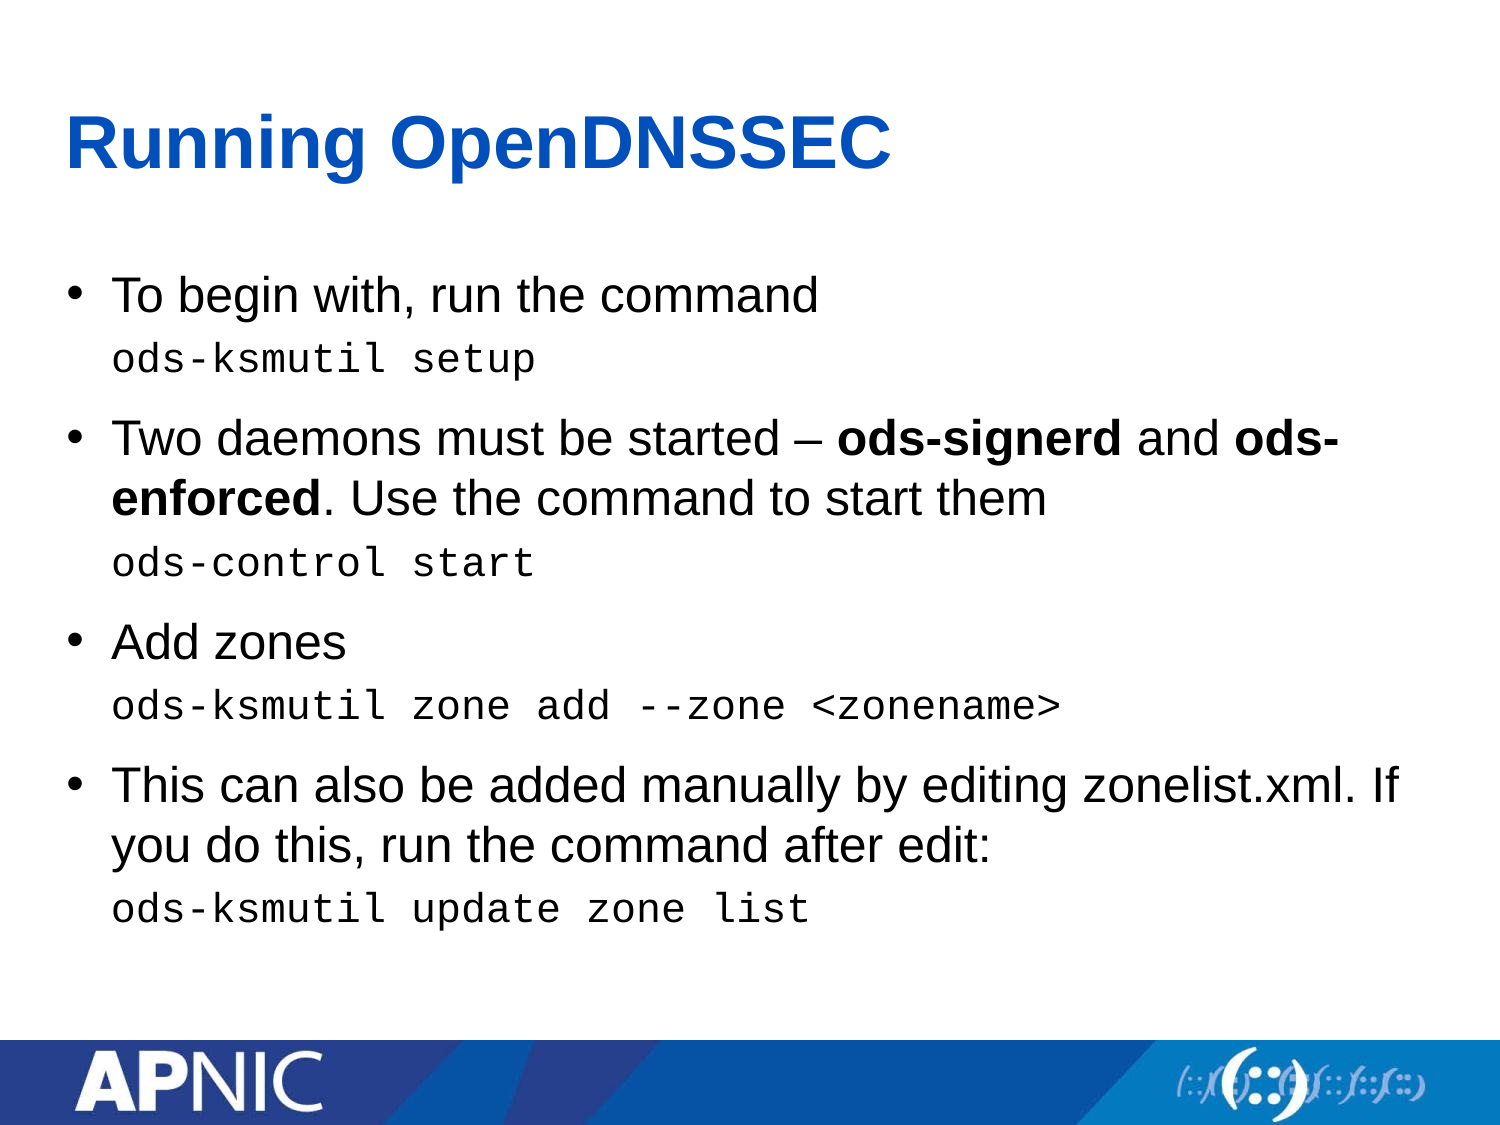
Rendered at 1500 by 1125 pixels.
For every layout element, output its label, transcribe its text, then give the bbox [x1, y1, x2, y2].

picture [0, 1040, 1500, 1125]
list To begin with, run the command ods-ksmutil setup Two daemons must be started – ods-signerd and ods-enforced. Use the command to start them ods-control start Add zones ods-ksmutil zone add --zone <zonename> This can also be added manually by editing zonelist.xml. If you do this, run the command after edit: ods-ksmutil update zone list [66, 262, 1437, 1012]
title Running OpenDNSSEC [64, 45, 1436, 233]
